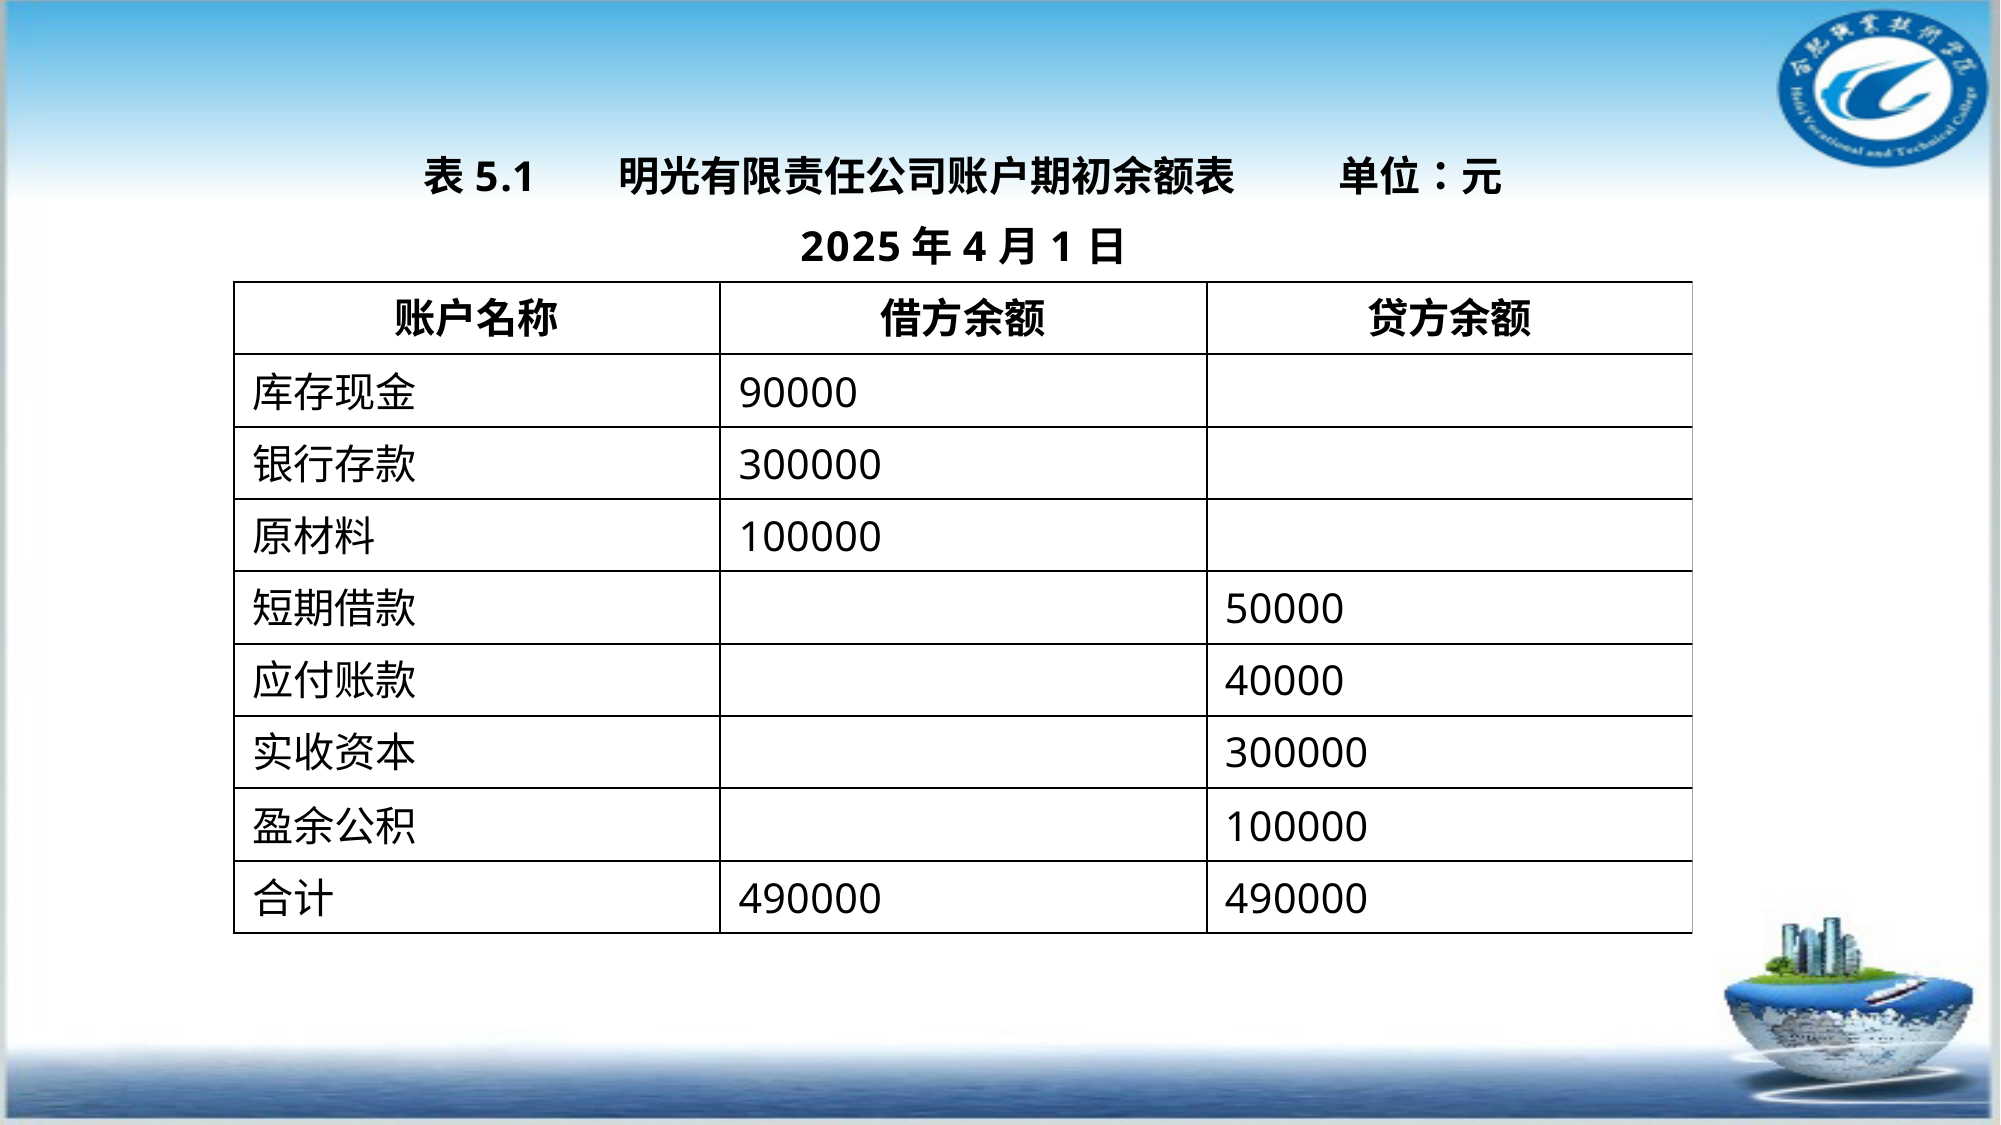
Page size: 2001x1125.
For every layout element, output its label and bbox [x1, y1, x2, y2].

list [232, 139, 1693, 986]
picture [0, 0, 2001, 1125]
